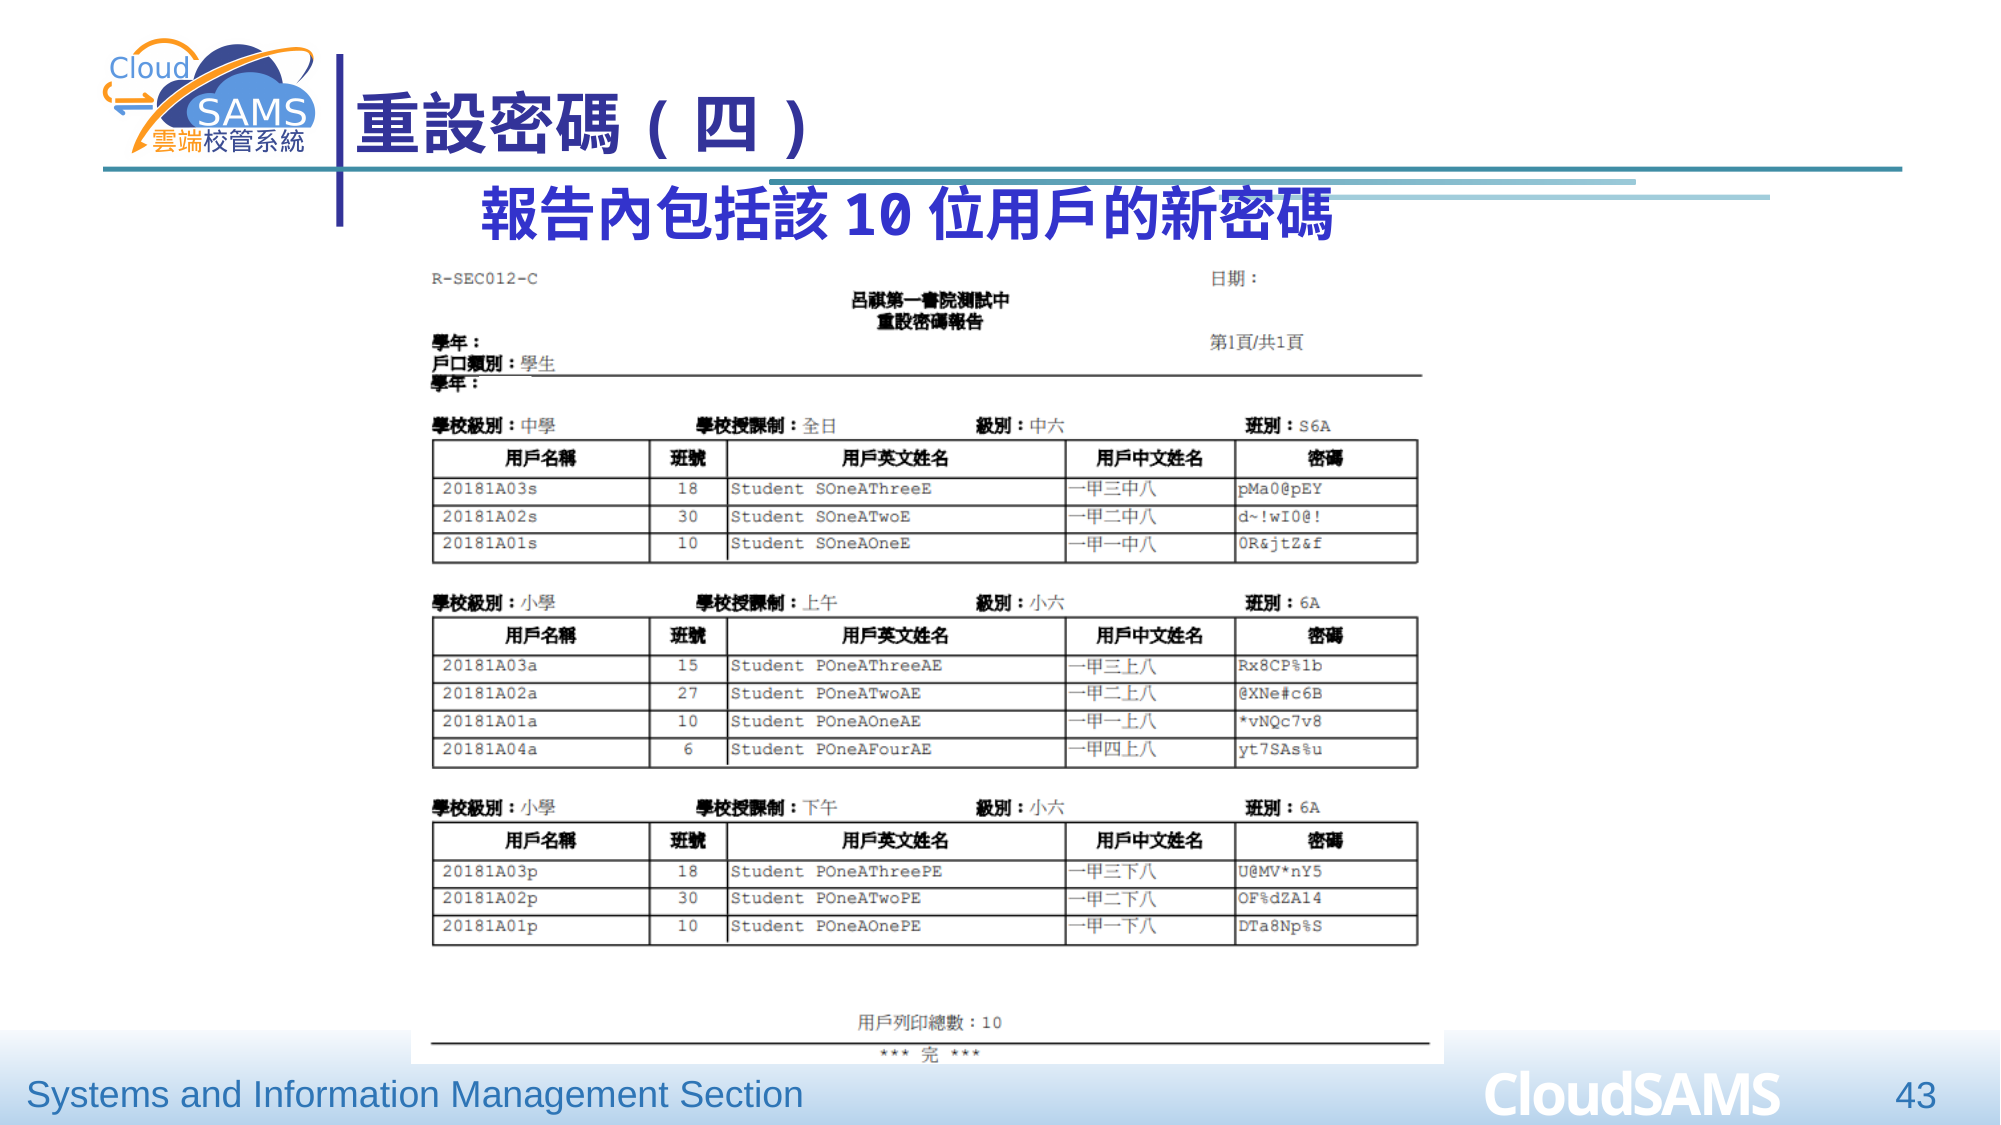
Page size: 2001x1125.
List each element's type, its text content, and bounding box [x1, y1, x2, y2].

slide_number 43 [1755, 1063, 1952, 1125]
picture [87, 7, 349, 175]
text_box 報告內包括該10位用戶的新密碼 [240, 169, 1576, 255]
picture [411, 252, 1444, 1064]
title 重設密碼(四) [340, 44, 1907, 170]
